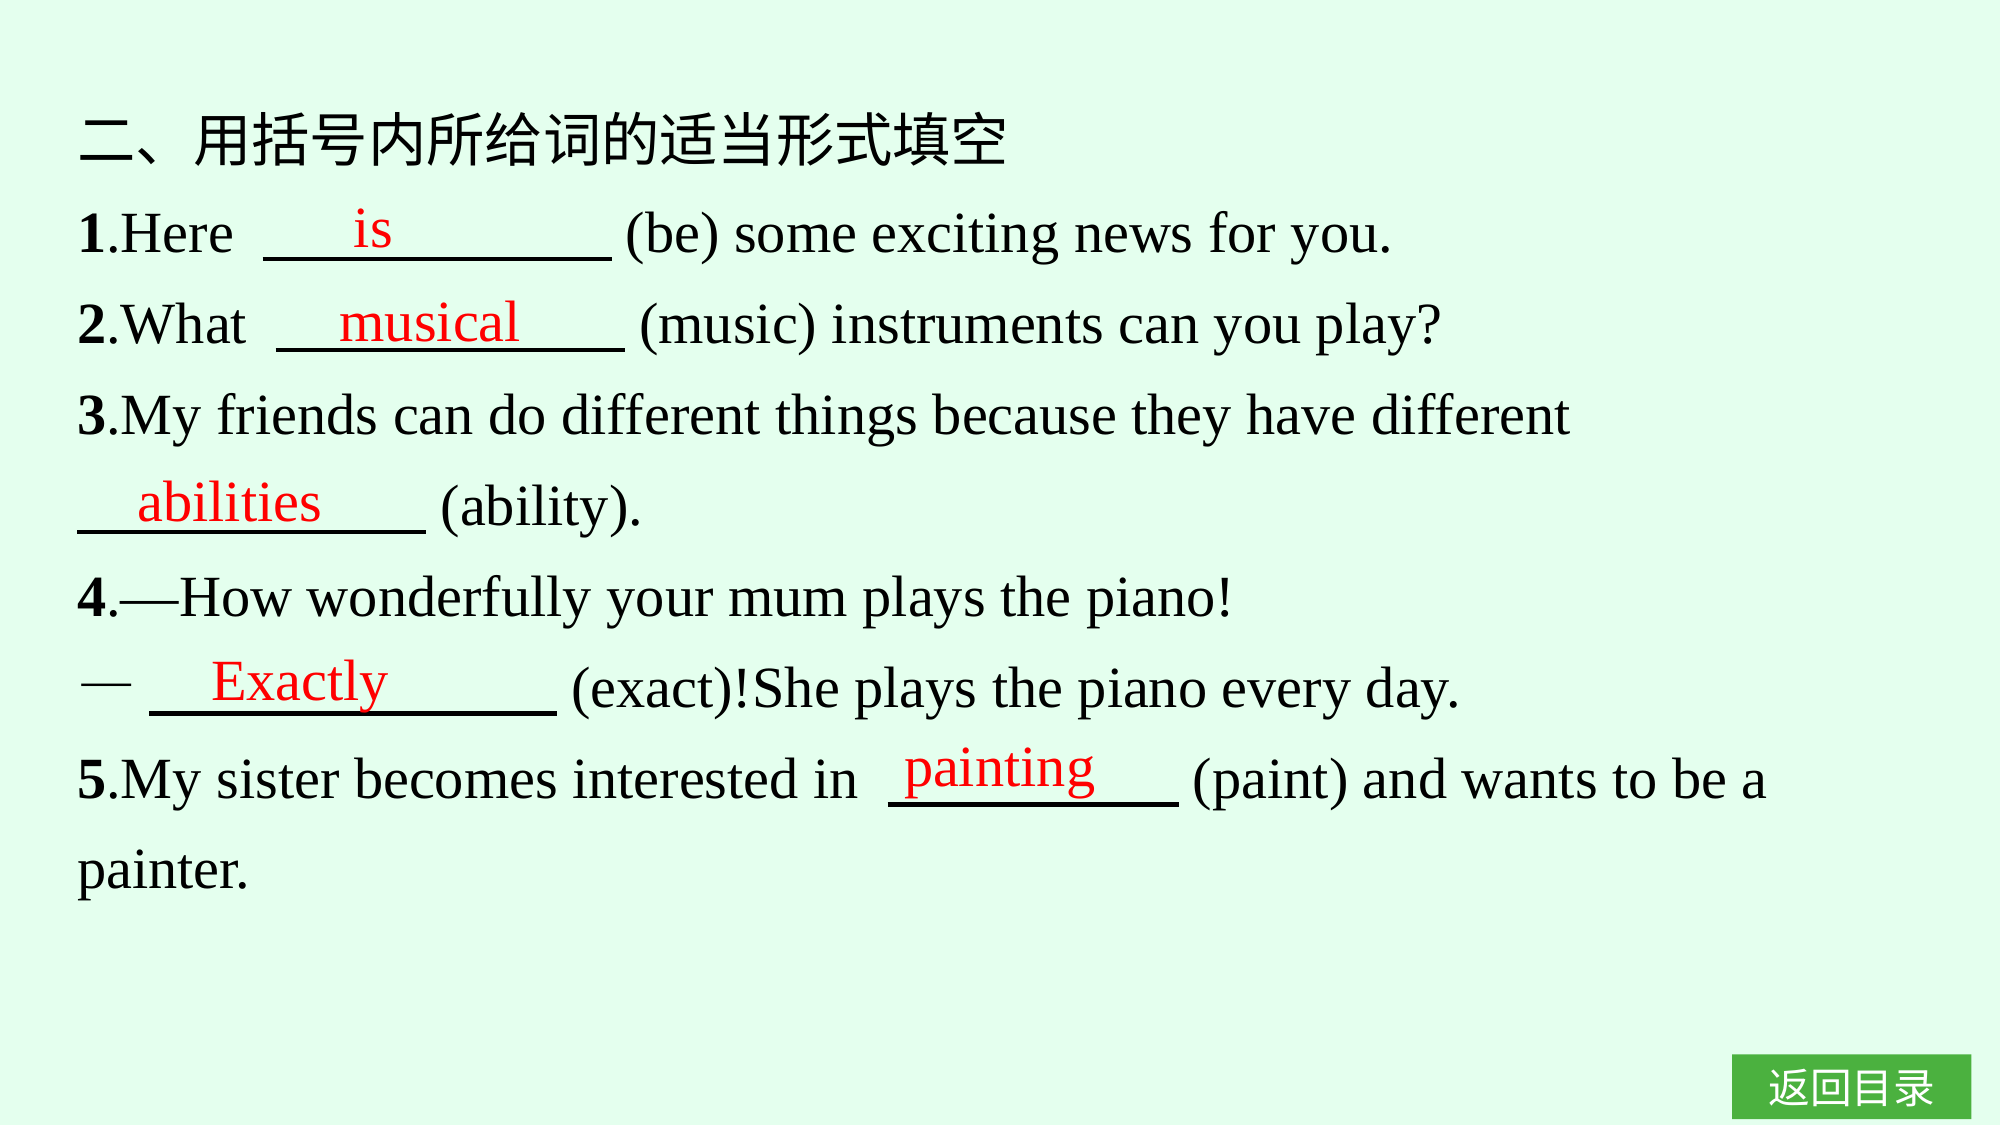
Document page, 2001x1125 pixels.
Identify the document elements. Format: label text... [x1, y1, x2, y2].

text_box is [339, 168, 408, 261]
text_box abilities [122, 442, 338, 541]
text_box Exactly [196, 621, 404, 720]
text_box painting [889, 706, 1111, 806]
text_box 二、用括号内所给词的适当形式填空 1.Here (be) some exciting news for you. 2.What (music) instruments can you play? 3.My friends can do different things because they have different (ability). 4.—How wonderfully your mum plays the piano! — (exact)!She plays the piano every day. 5.My sister becomes interested in (paint) and wants to be a painter. [62, 74, 1938, 908]
text_box musical [324, 261, 536, 361]
